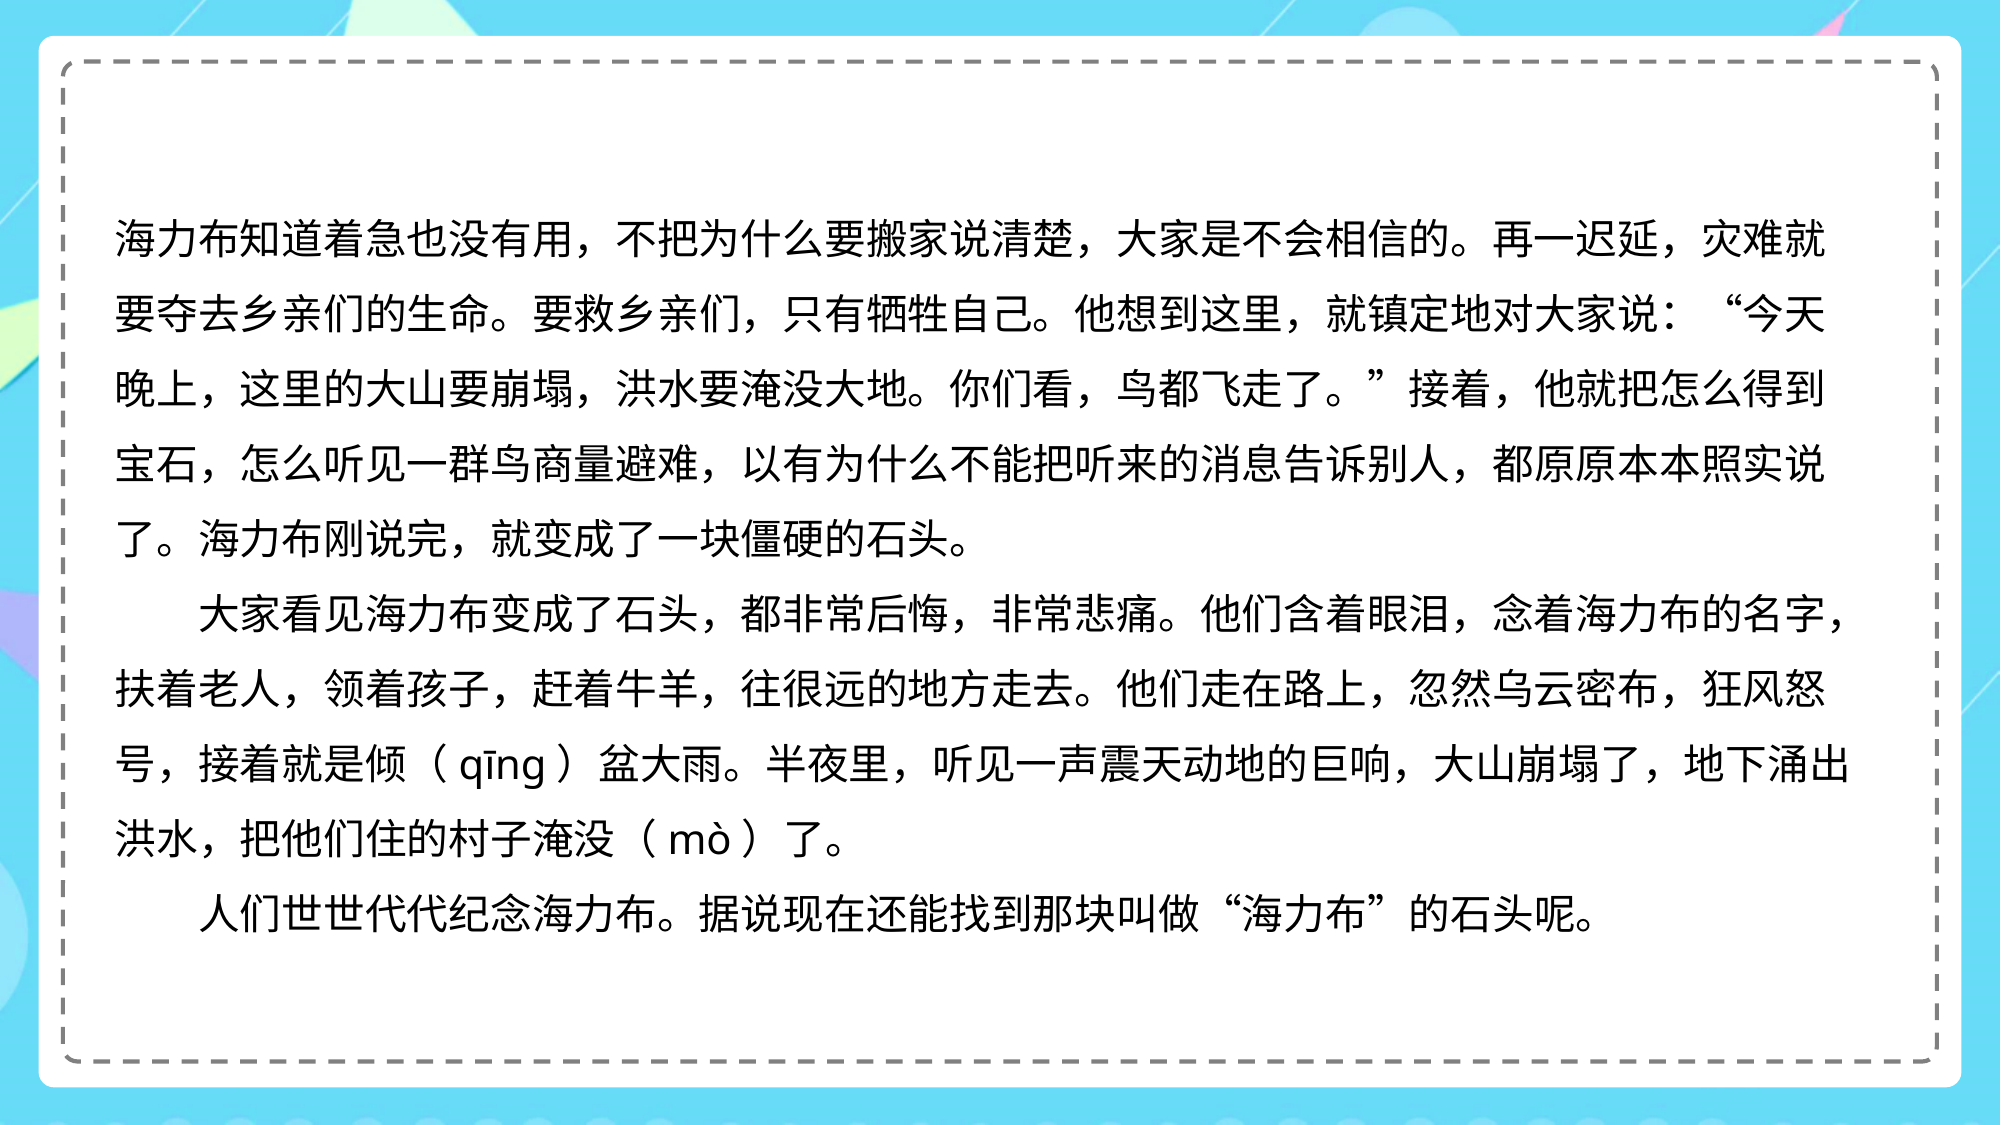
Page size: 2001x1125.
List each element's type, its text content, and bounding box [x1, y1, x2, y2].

picture [0, 0, 2000, 1125]
text_box 海力布知道着急也没有用，不把为什么要搬家说清楚，大家是不会相信的。再一迟延，灾难就要夺去乡亲们的生命。要救乡亲们，只有牺牲自己。他想到这里，就镇定地对大家说：“今天晚上，这里的大山要崩塌，洪水要淹没大地。你们看，鸟都飞走了。”接着，他就把怎么得到宝石，怎么听见一群鸟商量避难，以有为什么不能把听来的消息告诉别人，都原原本本照实说了。海力布刚说完，就变成了一块僵硬的石头。 大家看见海力布变成了石头，都非常后悔，非常悲痛。他们含着眼泪，念着海力布的名字，扶着老人，领着孩子，赶着牛羊，往很远的地方走去。他们走在路上，忽然乌云密布，狂风怒号，接着就是倾（qīng）盆大雨。半夜里，听见一声震天动地的巨响，大山崩塌了，地下涌出洪水，把他们住的村子淹没（mò）了。 人们世世代代纪念海力布。据说现在还能找到那块叫做“海力布”的石头呢。 [99, 180, 1880, 946]
